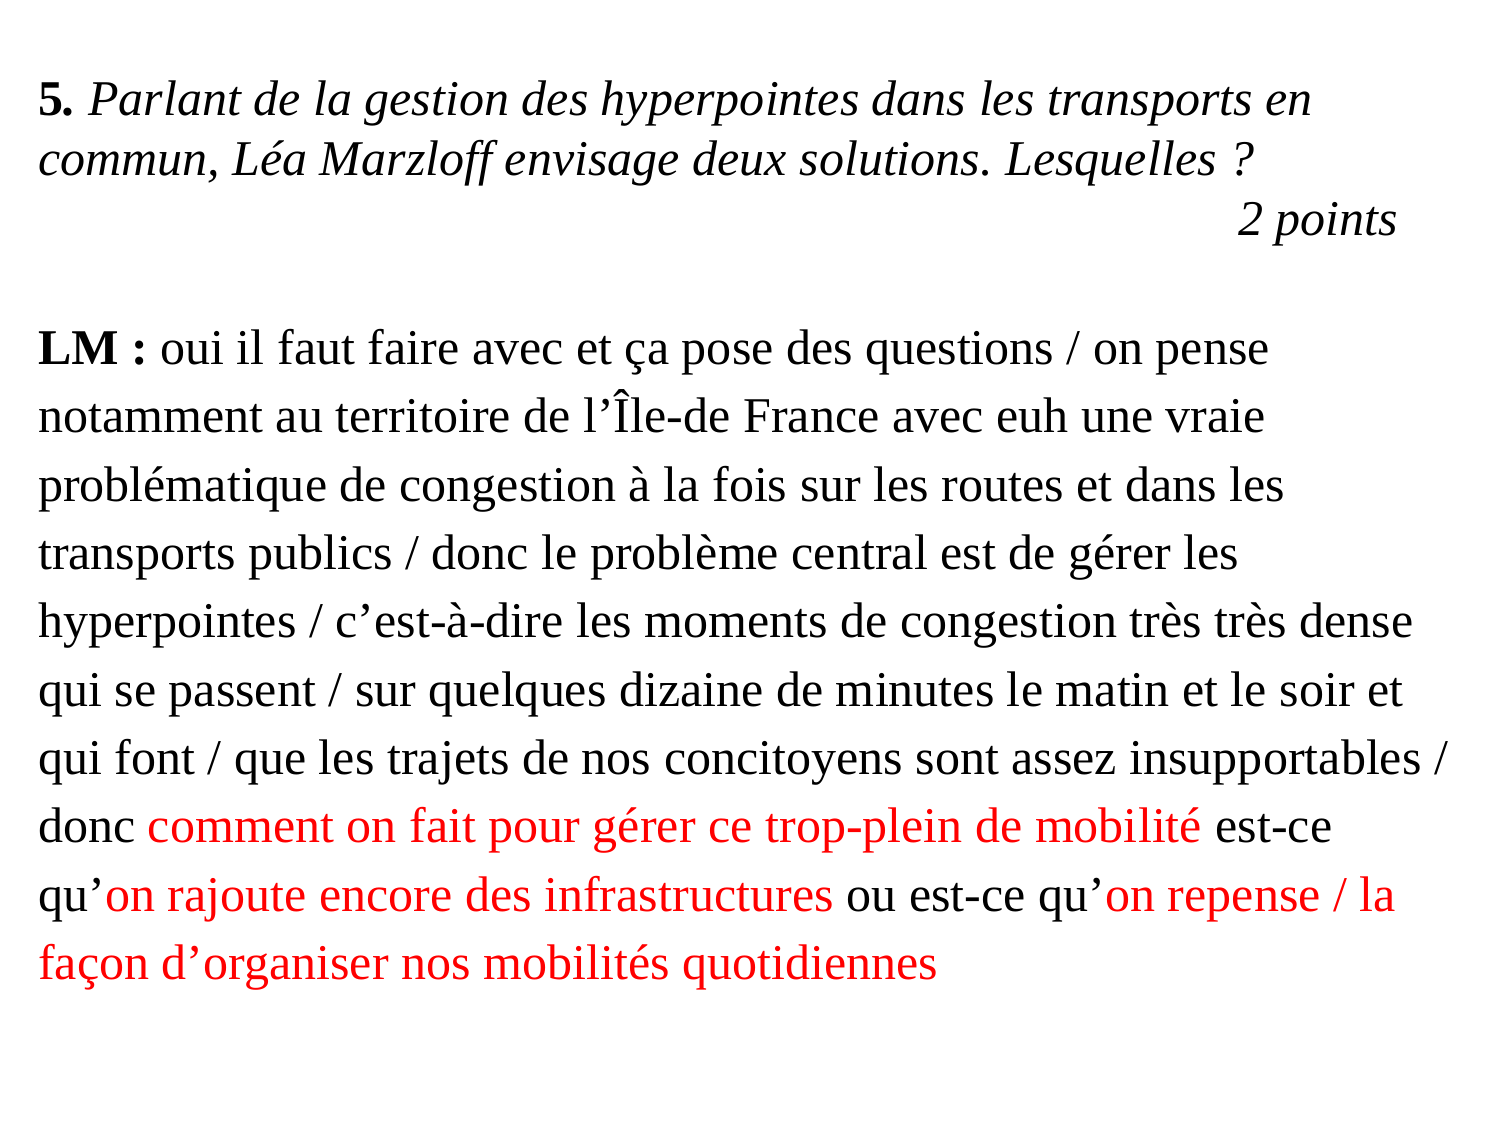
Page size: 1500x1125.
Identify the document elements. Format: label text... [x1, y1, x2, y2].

text_box 5. Parlant de la gestion des hyperpointes dans les transports en commun, Léa Marzloff envisage deux solutions. Lesquelles ? 2 points LM : oui il faut faire avec et ça pose des questions / on pense notamment au territoire de l’Île-de France avec euh une vraie problématique de congestion à la fois sur les routes et dans les transports publics / donc le problème central est de gérer les hyperpointes / c’est-à-dire les moments de congestion très très dense qui se passent / sur quelques dizaine de minutes le matin et le soir et qui font / que les trajets de nos concitoyens sont assez insupportables / donc comment on fait pour gérer ce trop-plein de mobilité est-ce qu’on rajoute encore des infrastructures ou est-ce qu’on repense / la façon d’organiser nos mobilités quotidiennes [23, 58, 1465, 998]
